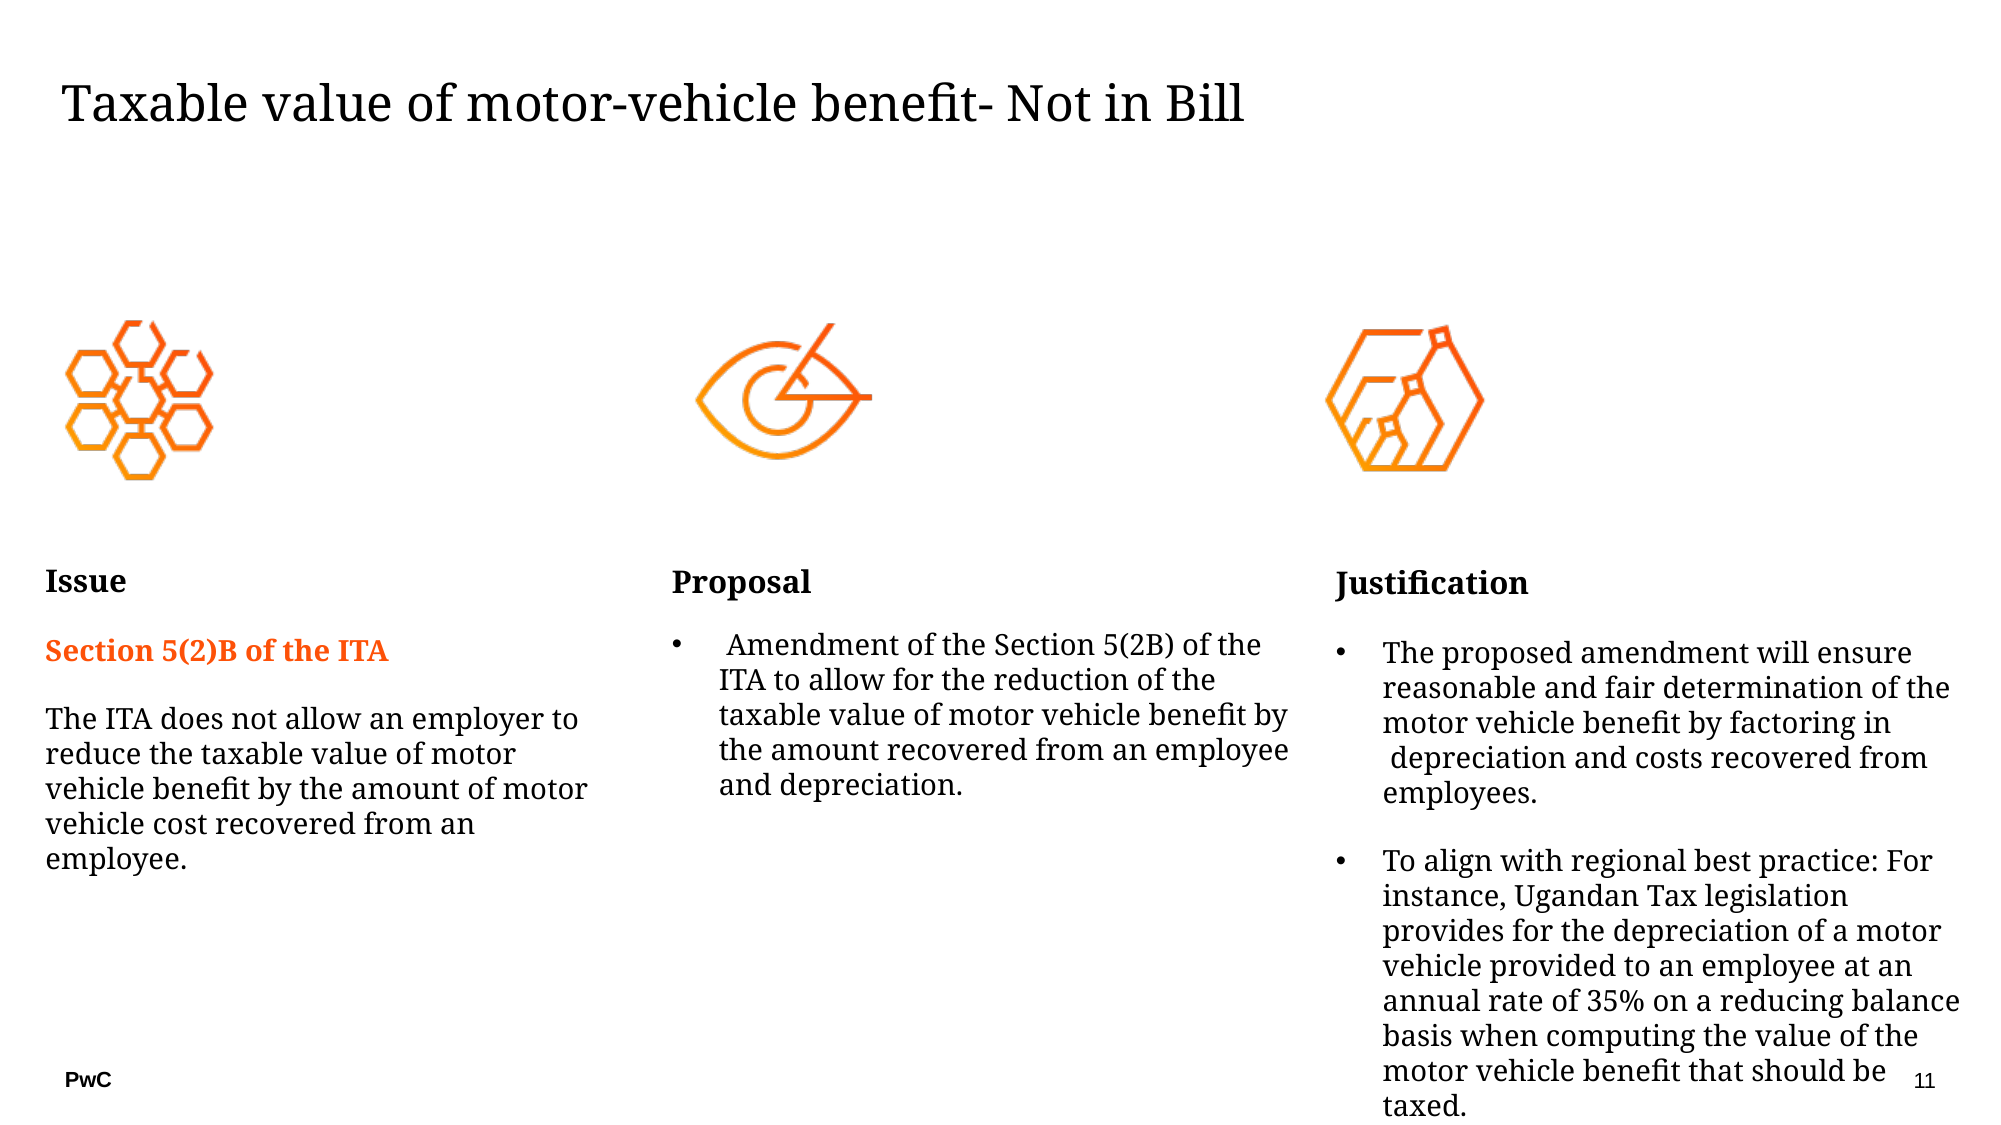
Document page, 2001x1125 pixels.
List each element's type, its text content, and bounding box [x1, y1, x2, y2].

picture [689, 306, 879, 495]
picture [1310, 306, 1499, 495]
slide_number 11 [1887, 1066, 1936, 1093]
text_box Justification The proposed amendment will ensure reasonable and fair determination of the motor vehicle benefit by factoring in depreciation and costs recovered from employees. To align with regional best practice: For instance, Ugandan Tax legislation provides for the depreciation of a motor vehicle provided to an employee at an annual rate of 35% on a reducing balance basis when computing the value of the motor vehicle benefit that should be taxed. [1335, 563, 1975, 1095]
picture [45, 306, 234, 495]
text_box Issue Section 5(2)B of the ITA The ITA does not allow an employer to reduce the taxable value of motor vehicle benefit by the amount of motor vehicle cost recovered from an employee. [45, 561, 611, 1095]
text_box Proposal Amendment of the Section 5(2B) of the ITA to allow for the reduction of the taxable value of motor vehicle benefit by the amount recovered from an employee and depreciation. [671, 561, 1291, 918]
text_box Taxable value of motor-vehicle benefit- Not in Bill [46, 64, 1883, 140]
